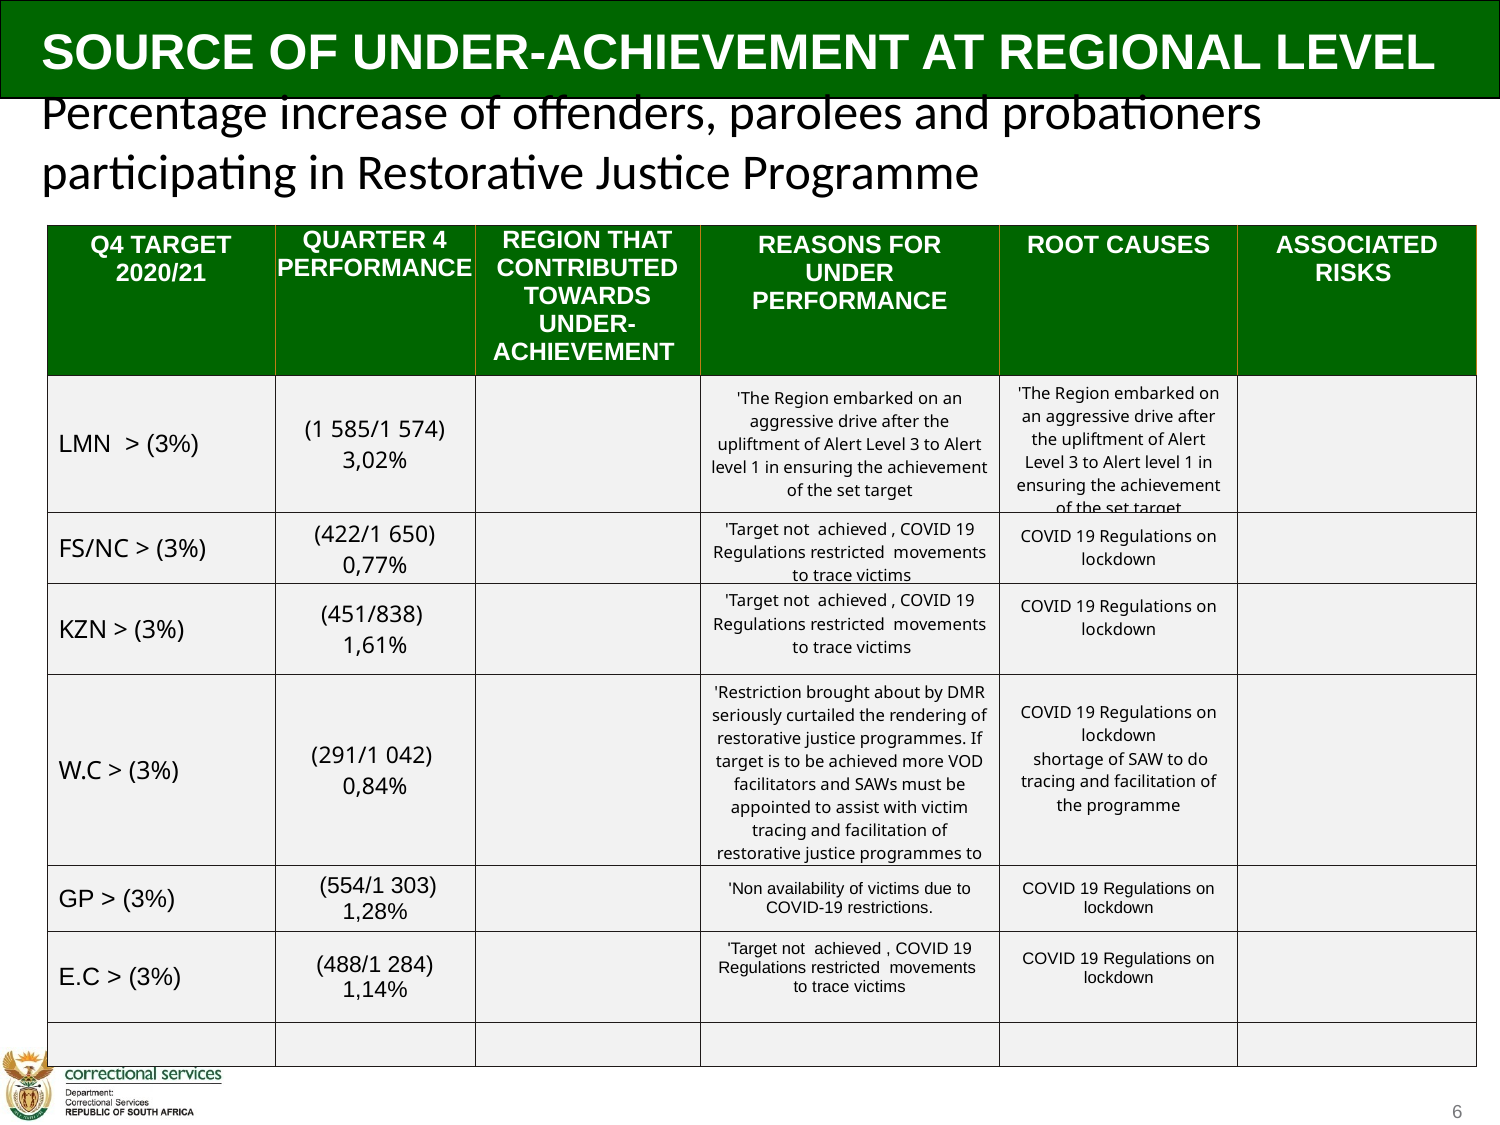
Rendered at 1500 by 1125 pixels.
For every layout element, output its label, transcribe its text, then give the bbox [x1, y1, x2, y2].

table_cell 'Target not achieved , COVID 19 Regulations restricted movements to trace victims [701, 584, 999, 674]
table_cell [276, 1023, 475, 1066]
table_cell [48, 1023, 275, 1066]
table_cell 'The Region embarked on an aggressive drive after the upliftment of Alert Level 3 to Alert level 1 in ensuring the achievement of the set target [1000, 376, 1237, 512]
table_cell GP > (3%) [48, 866, 275, 931]
table_cell (422/1 650) 0,77% [276, 513, 475, 583]
table_cell LMN > (3%) [48, 376, 275, 512]
table_cell [1238, 584, 1476, 674]
table_cell (451/838) 1,61% [276, 584, 475, 674]
table_cell 'Target not achieved , COVID 19 Regulations restricted movements to trace victims [701, 513, 999, 583]
table_cell COVID 19 Regulations on lockdown [1000, 513, 1237, 583]
table_cell COVID 19 Regulations on lockdown [1000, 866, 1237, 931]
table_cell 'Non availability of victims due to COVID-19 restrictions. [701, 866, 999, 931]
table_cell FS/NC > (3%) [48, 513, 275, 583]
table_cell [701, 1023, 999, 1066]
table_cell [476, 584, 700, 674]
table_header ASSOCIATED RISKS [1238, 226, 1476, 375]
table_cell [476, 376, 700, 512]
picture [0, 1047, 224, 1122]
table_cell (488/1 284) 1,14% [276, 932, 475, 1022]
table_cell (1 585/1 574) 3,02% [276, 376, 475, 512]
table_cell [476, 513, 700, 583]
text_box SOURCE OF UNDER-ACHIEVEMENT AT REGIONAL LEVEL Percentage increase of offenders, parolees and probationers participating in Restorative Justice Programme [26, 12, 1477, 208]
table_cell [1238, 675, 1476, 865]
table_cell (554/1 303) 1,28% [276, 866, 475, 931]
table_cell [1238, 513, 1476, 583]
table_cell (291/1 042) 0,84% [276, 675, 475, 865]
table_header ROOT CAUSES [1000, 226, 1237, 375]
table_cell [1238, 932, 1476, 1022]
table_cell COVID 19 Regulations on lockdown [1000, 584, 1237, 674]
table_header QUARTER 4 PERFORMANCE [276, 226, 475, 375]
table_cell [476, 1023, 700, 1066]
table_header REGION THAT CONTRIBUTED TOWARDS UNDER-ACHIEVEMENT [476, 226, 700, 375]
table_cell 'Target not achieved , COVID 19 Regulations restricted movements to trace victims [701, 932, 999, 1022]
table_cell [1000, 1023, 1237, 1066]
table_cell [1238, 866, 1476, 931]
table_header Q4 TARGET 2020/21 [48, 226, 275, 375]
table_cell [1238, 376, 1476, 512]
table_cell W.C > (3%) [48, 675, 275, 865]
table_cell [1238, 1023, 1476, 1066]
table_cell [476, 932, 700, 1022]
table_cell 'The Region embarked on an aggressive drive after the upliftment of Alert Level 3 to Alert level 1 in ensuring the achievement of the set target [701, 376, 999, 512]
table_cell COVID 19 Regulations on lockdown shortage of SAW to do tracing and facilitation of the programme [1000, 675, 1237, 865]
table_cell KZN > (3%) [48, 584, 275, 674]
table_cell [476, 675, 700, 865]
table_cell COVID 19 Regulations on lockdown [1000, 932, 1237, 1022]
table_header REASONS FOR UNDER PERFORMANCE [701, 226, 999, 375]
table_cell E.C > (3%) [48, 932, 275, 1022]
table_cell [476, 866, 700, 931]
table_cell 'Restriction brought about by DMR seriously curtailed the rendering of restorative justice programmes. If target is to be achieved more VOD facilitators and SAWs must be appointed to assist with victim tracing and facilitation of restorative justice programmes to deal with the backlog. [701, 675, 999, 865]
